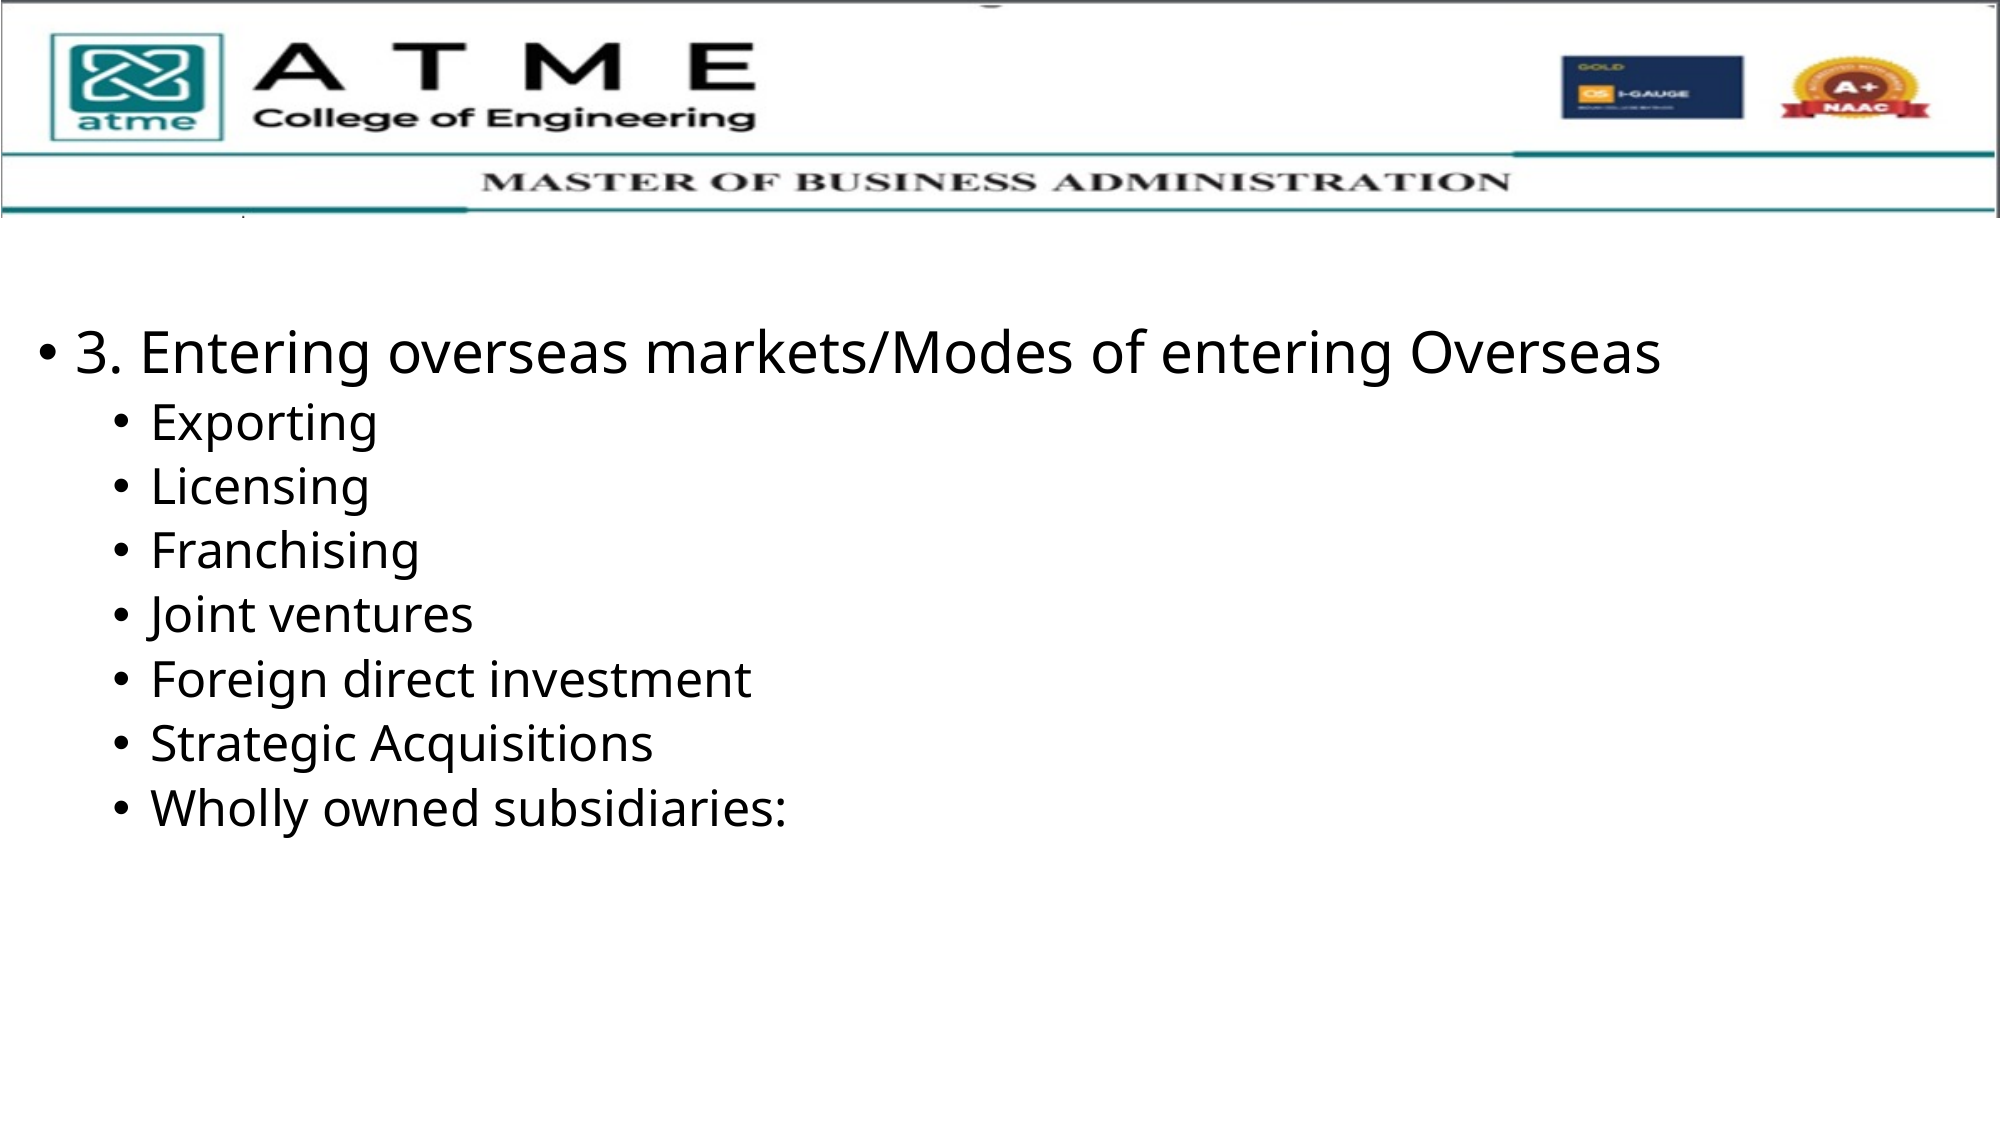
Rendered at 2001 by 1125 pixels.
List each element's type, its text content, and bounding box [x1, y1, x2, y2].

list 3. Entering overseas markets/Modes of entering Overseas Exporting Licensing Franchising Joint ventures Foreign direct investment Strategic Acquisitions Wholly owned subsidiaries: [22, 315, 1985, 1096]
picture [1, 0, 2000, 218]
